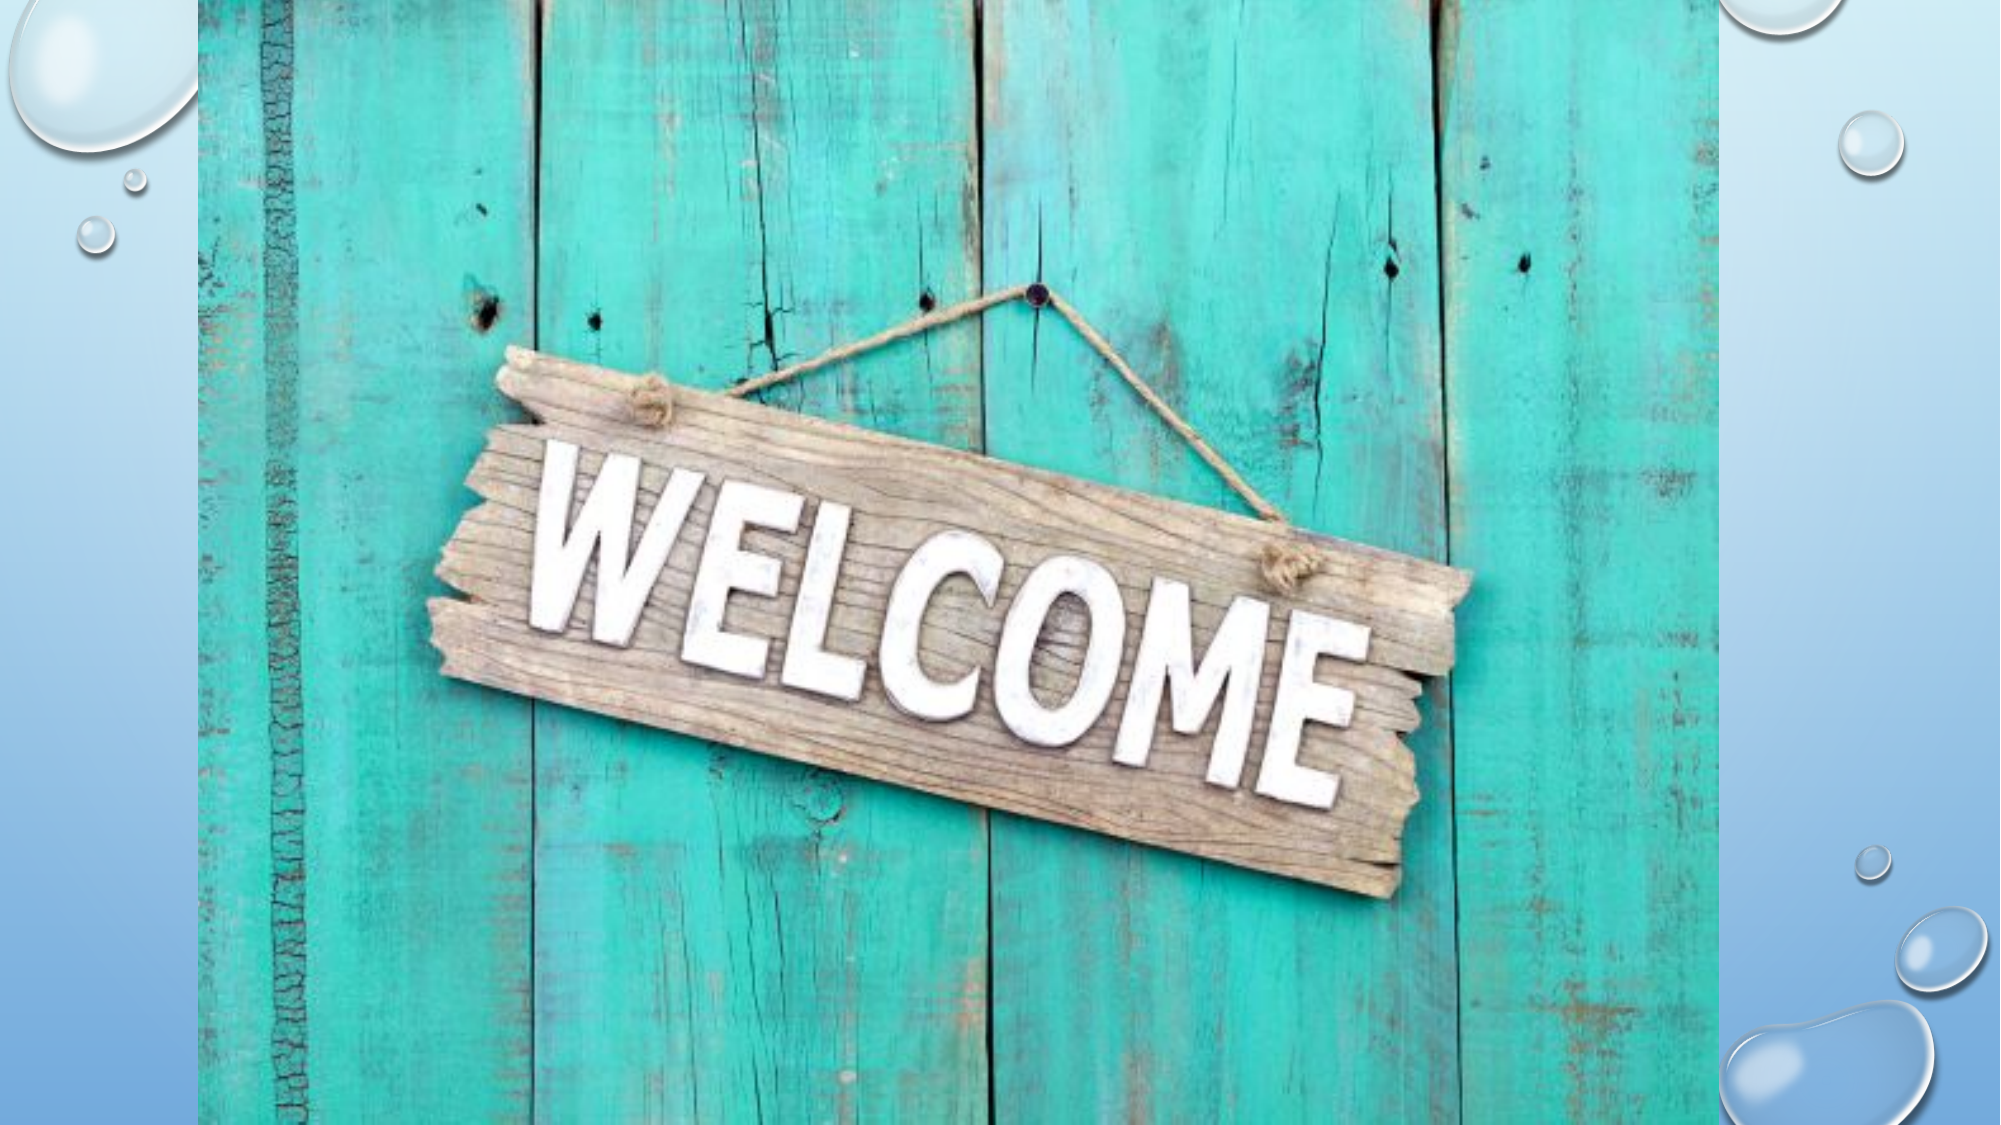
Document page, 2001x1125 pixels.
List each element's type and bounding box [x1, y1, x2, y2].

picture [1720, 0, 2000, 1125]
picture [0, 0, 198, 1125]
list [198, 0, 1720, 1125]
